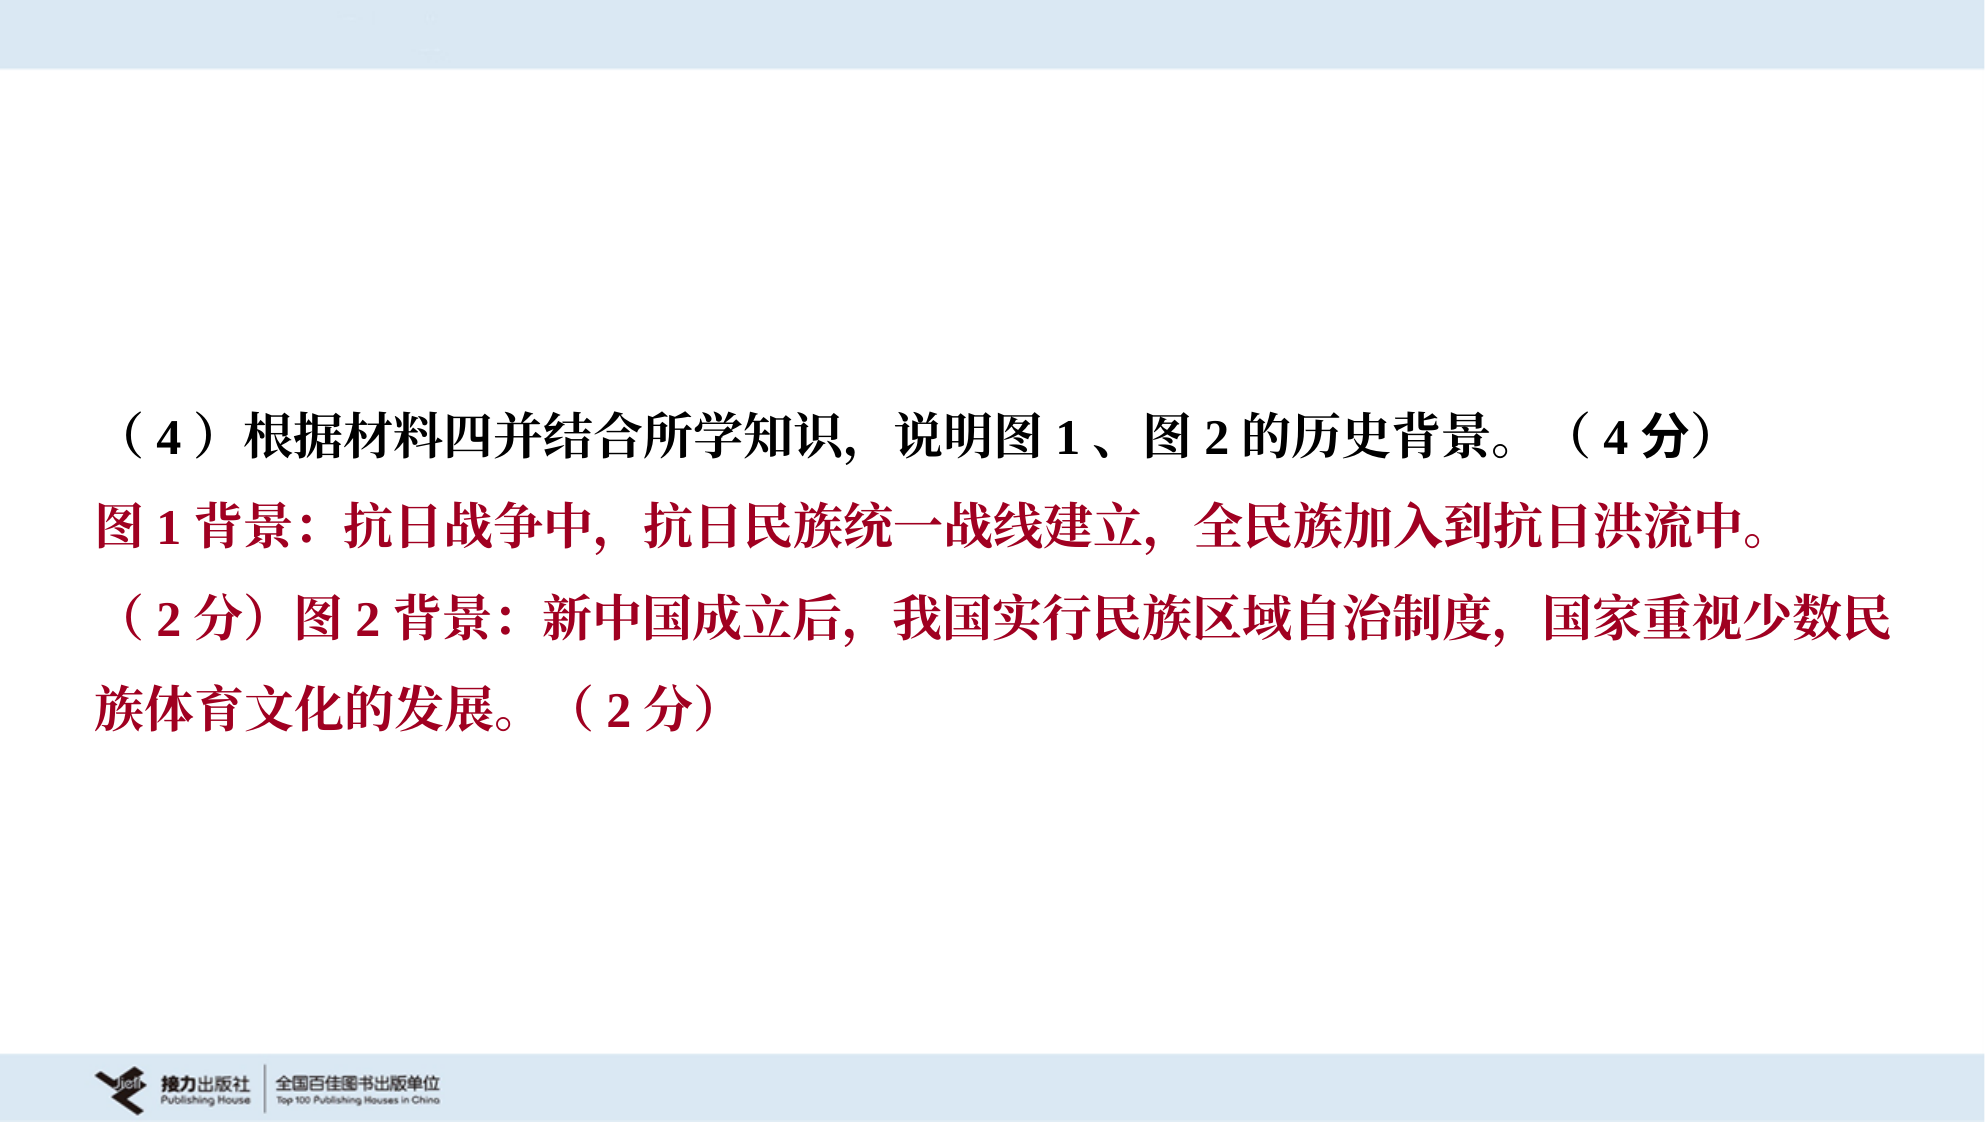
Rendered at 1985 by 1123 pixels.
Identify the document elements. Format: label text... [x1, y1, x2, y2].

picture [0, 0, 1985, 1122]
text_box （4）根据材料四并结合所学知识，说明图1、图2的历史背景。（4分） [94, 377, 1892, 462]
text_box 图1背景：抗日战争中，抗日民族统一战线建立，全民族加入到抗日洪流中。 （2分）图2背景：新中国成立后，我国实行民族区域自治制度，国家重视少数民 族体育文化的发展。（2分） [94, 462, 1892, 738]
